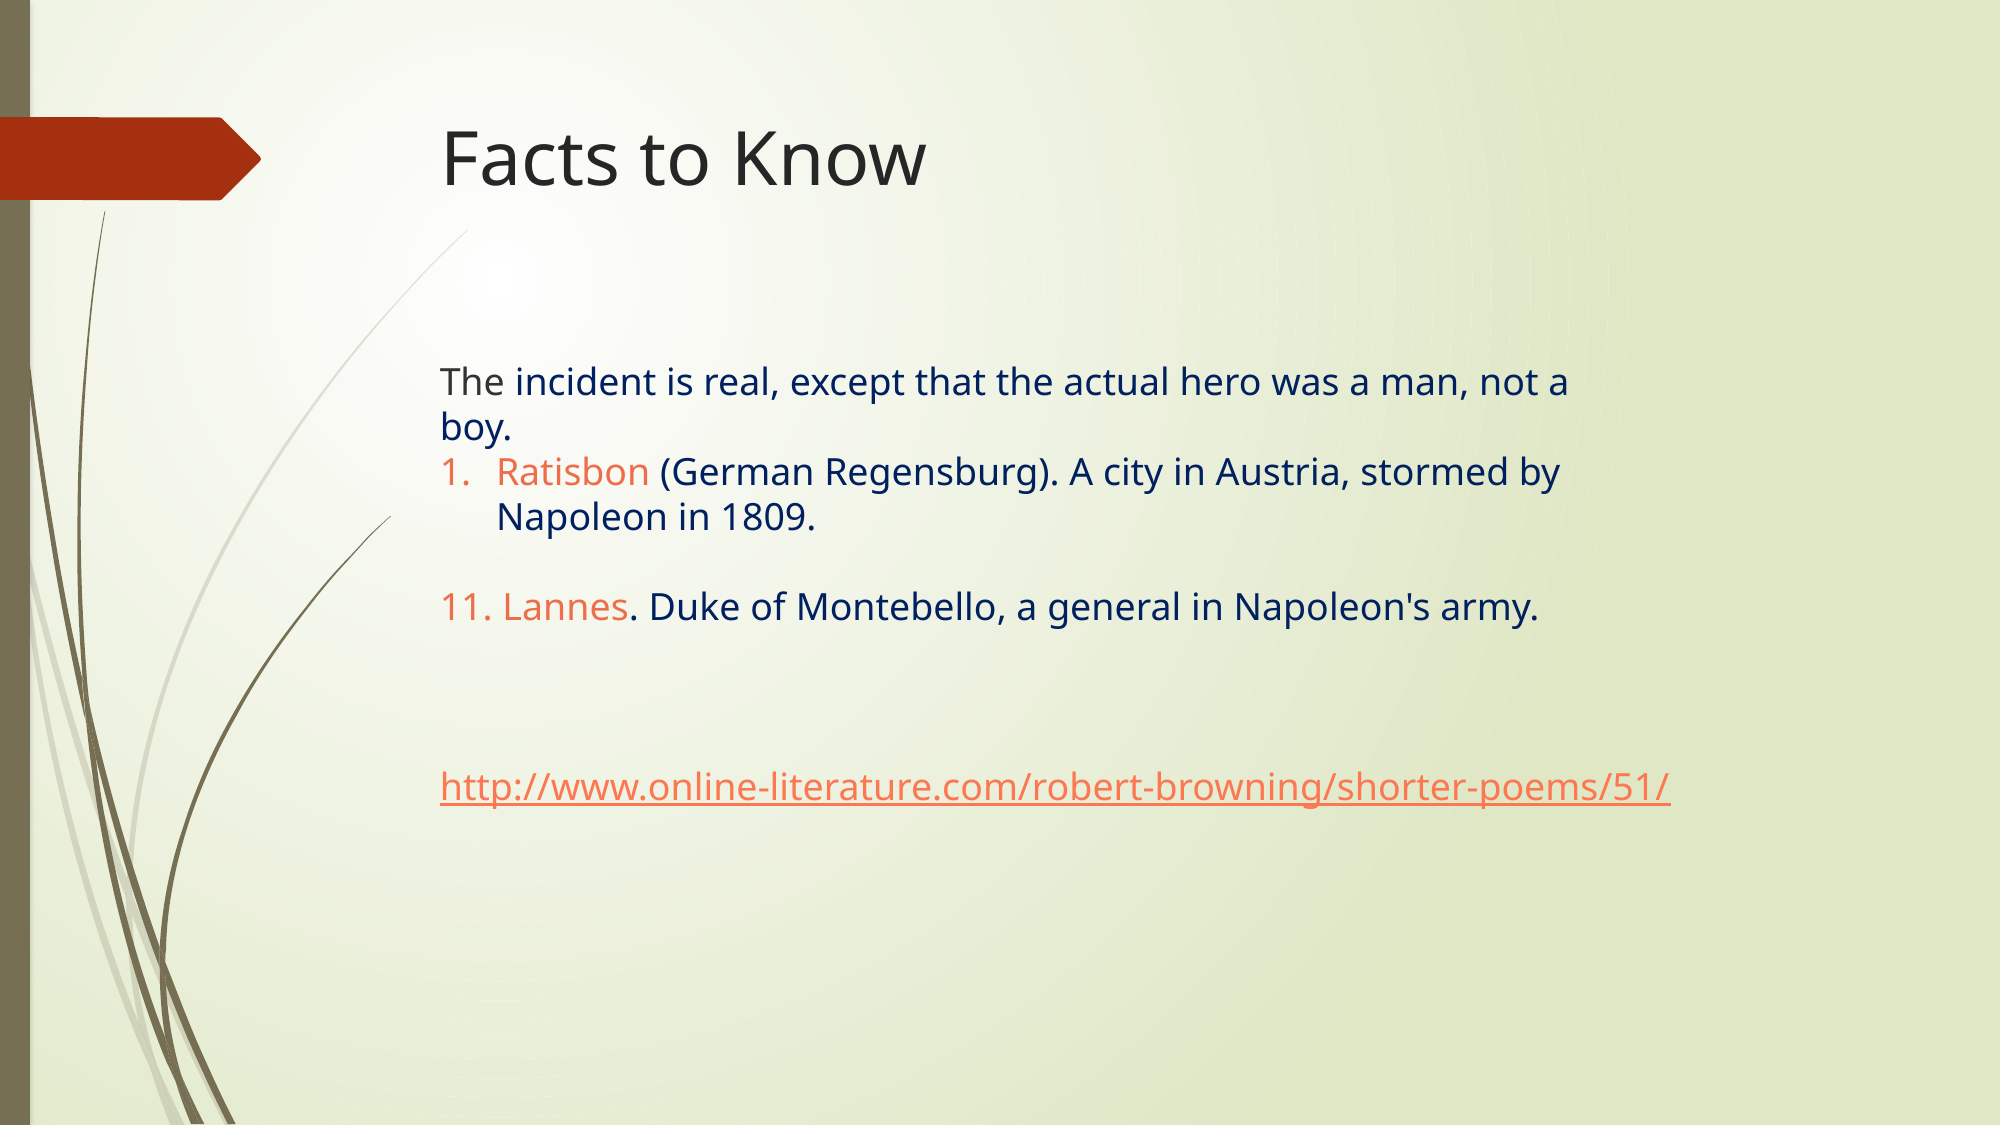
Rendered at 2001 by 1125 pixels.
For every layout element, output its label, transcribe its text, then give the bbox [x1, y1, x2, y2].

title Facts to Know [425, 102, 1888, 313]
list The incident is real, except that the actual hero was a man, not a boy. Ratisbon (German Regensburg). A city in Austria, stormed by Napoleon in 1809. 11. Lannes. Duke of Montebello, a general in Napoleon's army. http://www.online-literature.com/robert-browning/shorter-poems/51/ [424, 350, 1888, 970]
